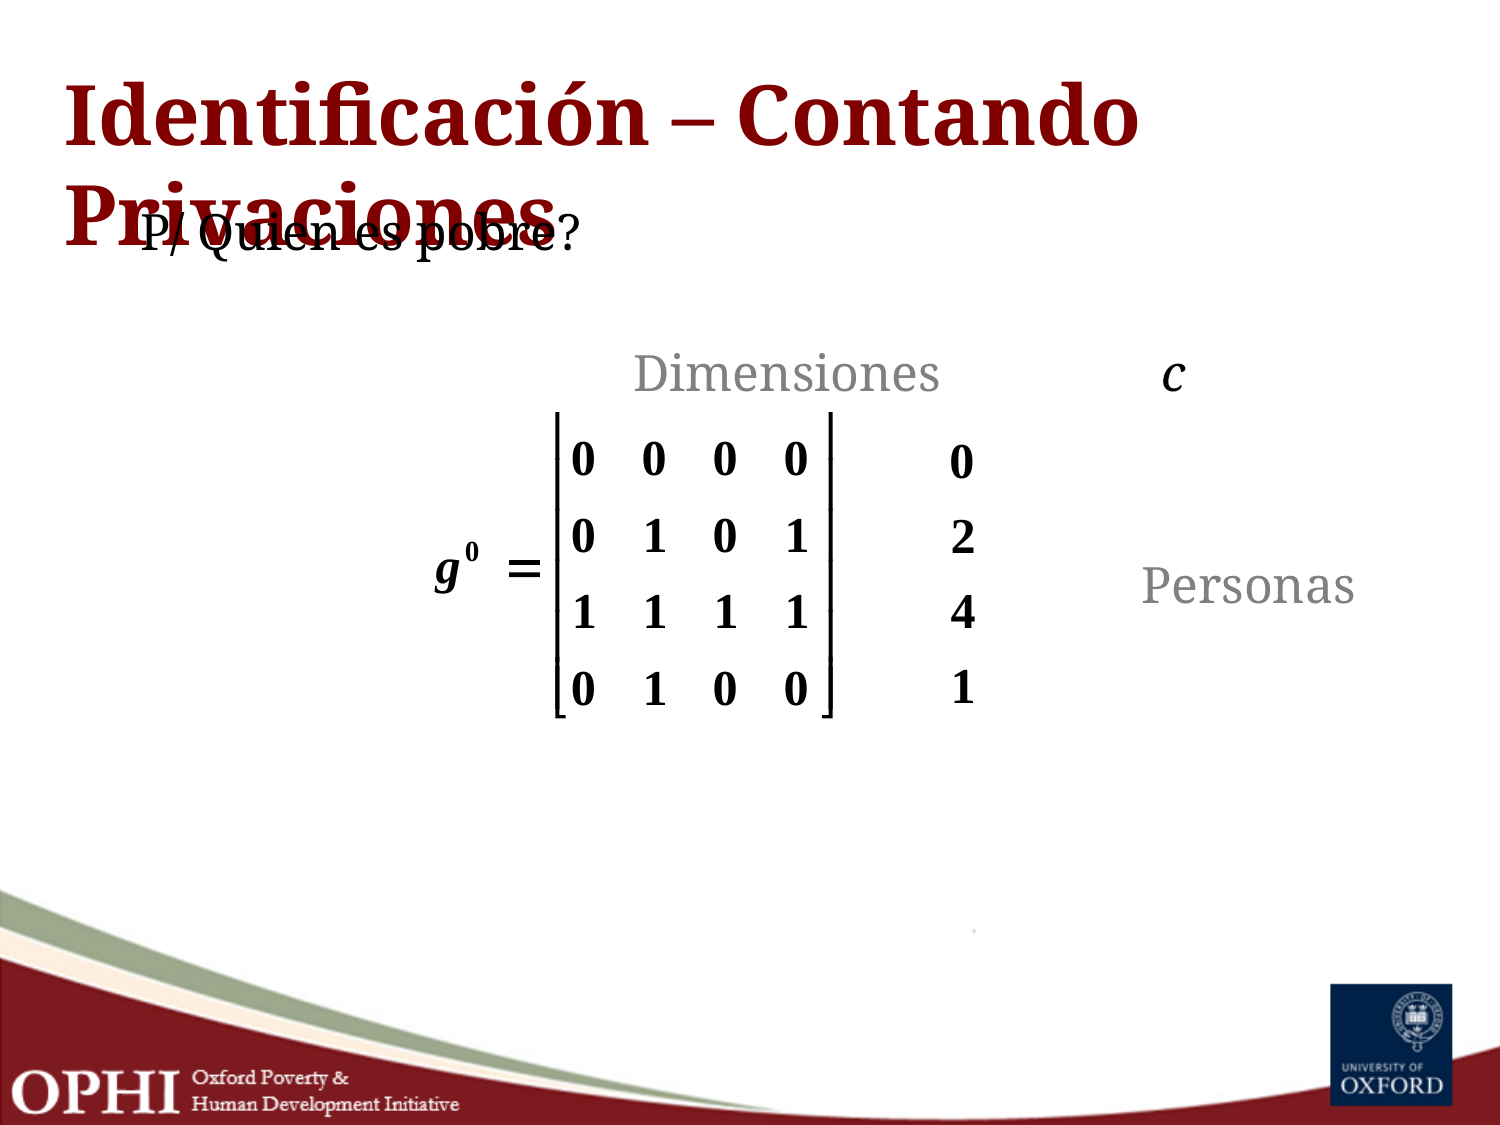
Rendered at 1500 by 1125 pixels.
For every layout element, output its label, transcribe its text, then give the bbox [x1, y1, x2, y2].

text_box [427, 412, 979, 730]
list P/ Quien es pobre? Dimensiones c Personas [112, 200, 1413, 1125]
title Identificación – Contando Privaciones [50, 54, 1500, 180]
picture [0, 0, 1500, 1125]
